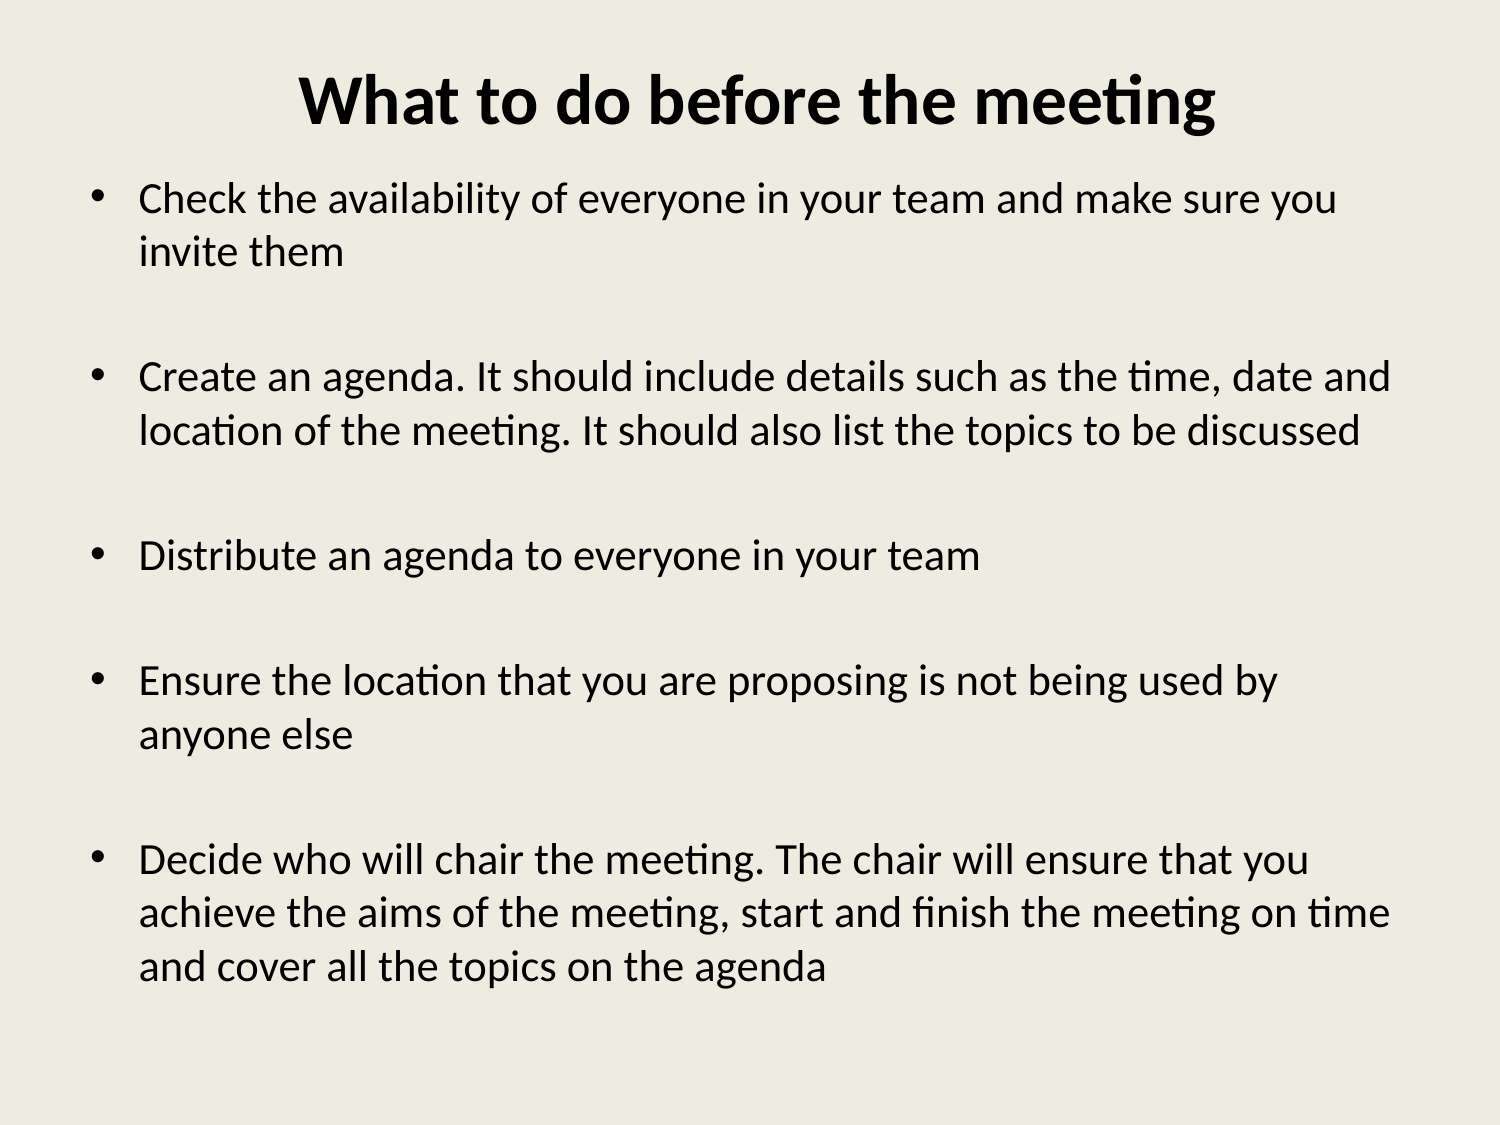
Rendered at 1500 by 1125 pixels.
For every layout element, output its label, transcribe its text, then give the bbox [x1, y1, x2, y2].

title What to do before the meeting [75, 45, 1425, 160]
list Check the availability of everyone in your team and make sure you invite them Create an agenda. It should include details such as the time, date and location of the meeting. It should also list the topics to be discussed Distribute an agenda to everyone in your team Ensure the location that you are proposing is not being used by anyone else Decide who will chair the meeting. The chair will ensure that you achieve the aims of the meeting, start and finish the meeting on time and cover all the topics on the agenda [75, 160, 1425, 1059]
